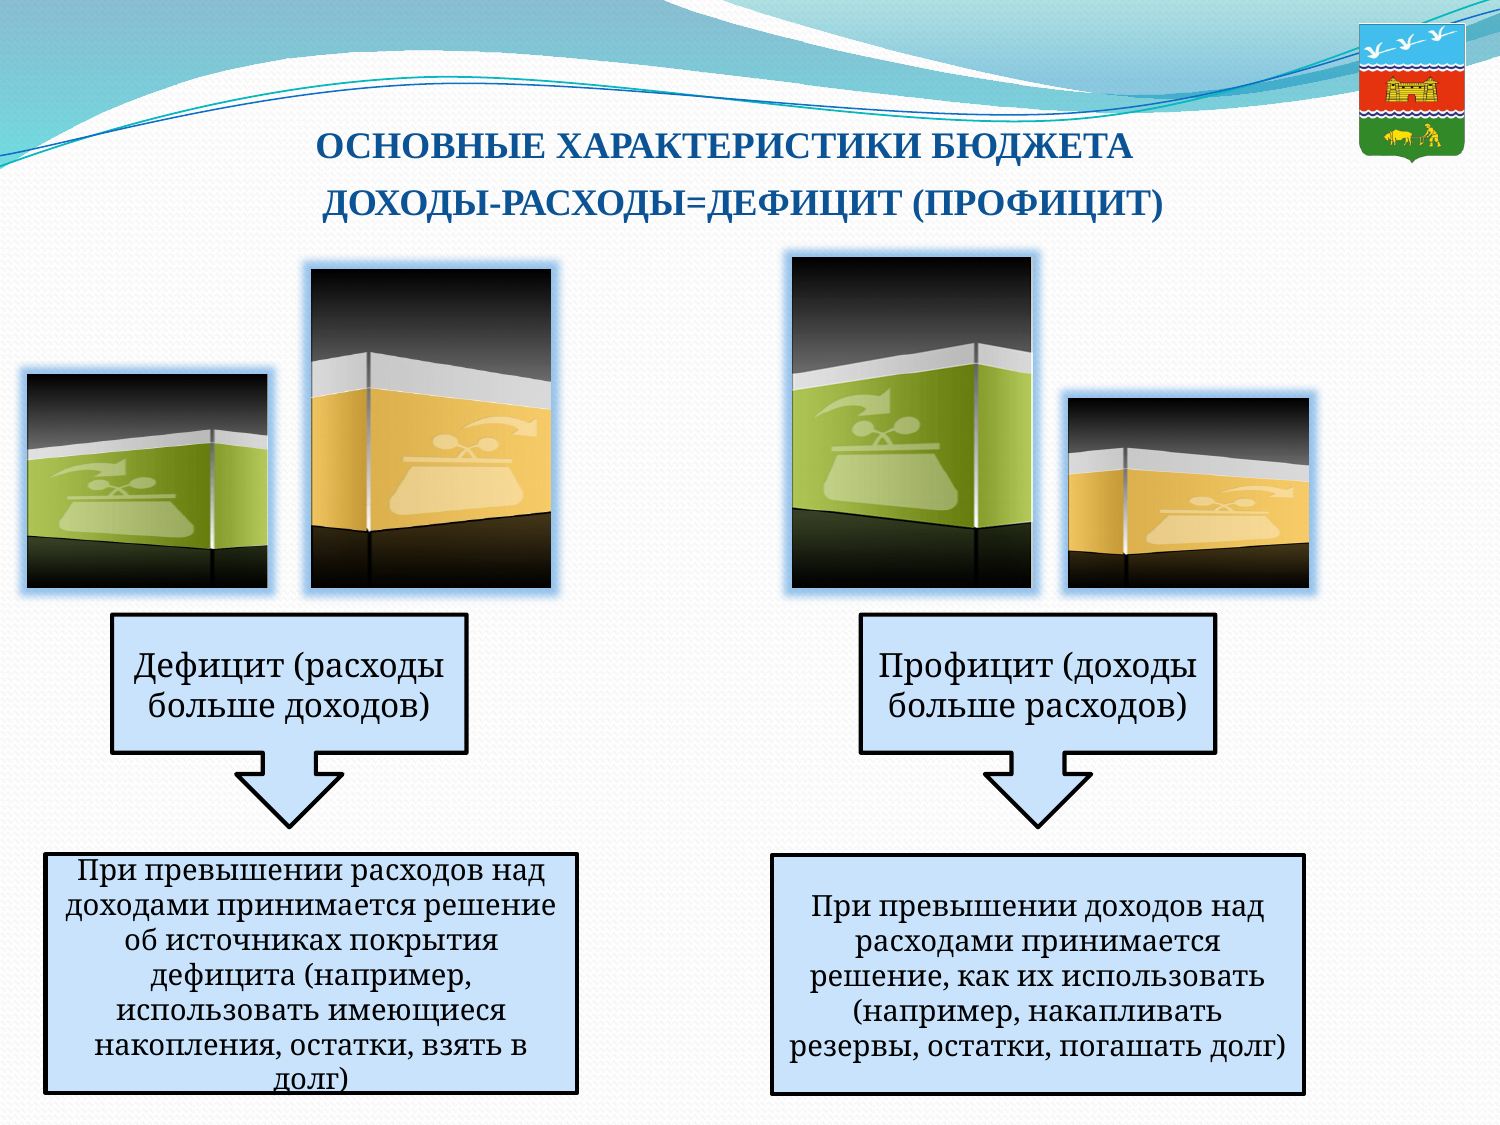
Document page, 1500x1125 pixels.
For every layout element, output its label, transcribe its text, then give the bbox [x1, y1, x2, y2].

picture [311, 269, 552, 588]
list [27, 374, 268, 589]
text_box Дефицит (расходы больше доходов) [110, 612, 469, 830]
text_box Профицит (доходы больше расходов) [858, 612, 1218, 830]
text_box При превышении расходов над доходами принимается решение об источниках покрытия дефицита (например, использовать имеющиеся накопления, остатки, взять в долг) [43, 852, 579, 1095]
picture [791, 257, 1033, 589]
picture [1359, 23, 1466, 165]
title ОСНОВНЫЕ ХАРАКТЕРИСТИКИ БЮДЖЕТА [117, 35, 1333, 247]
picture [1068, 398, 1310, 589]
text_box ДОХОДЫ-РАСХОДЫ=ДЕФИЦИТ (ПРОФИЦИТ) [253, 35, 1243, 230]
text_box При превышении доходов над расходами принимается решение, как их использовать (например, накапливать резервы, остатки, погашать долг) [770, 853, 1306, 1096]
